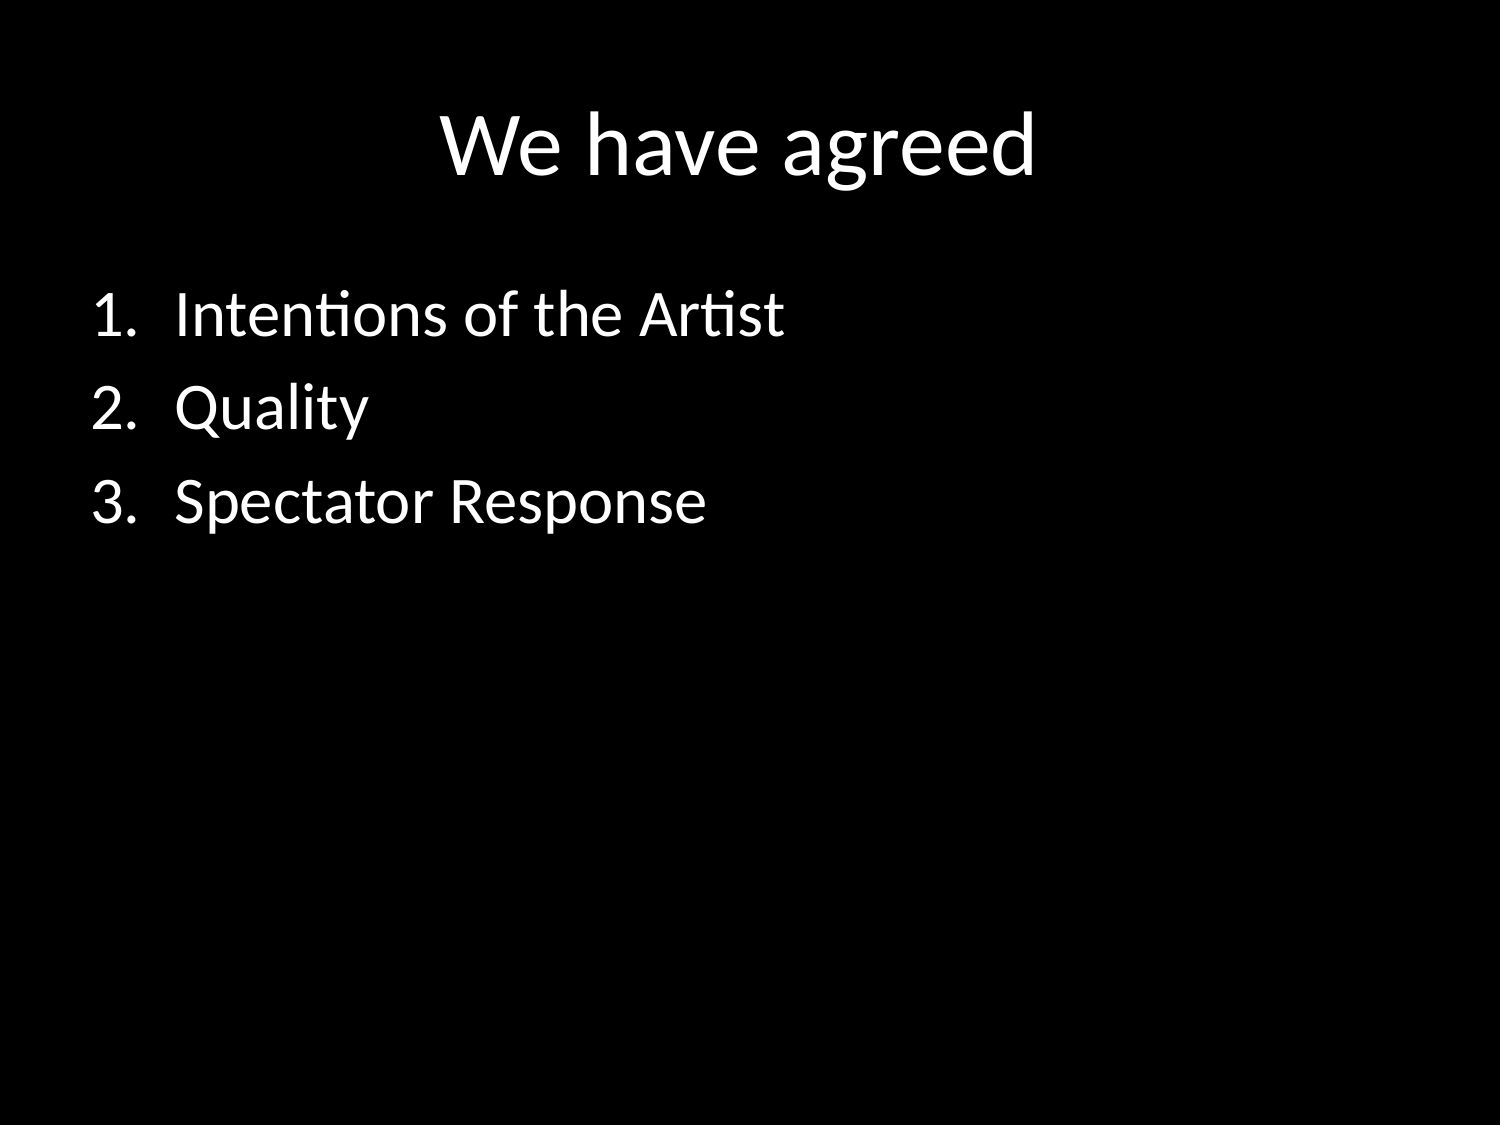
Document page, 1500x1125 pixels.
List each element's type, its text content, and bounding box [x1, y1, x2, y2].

title We have agreed [75, 45, 1425, 233]
list Intentions of the Artist Quality Spectator Response [75, 262, 1425, 1005]
